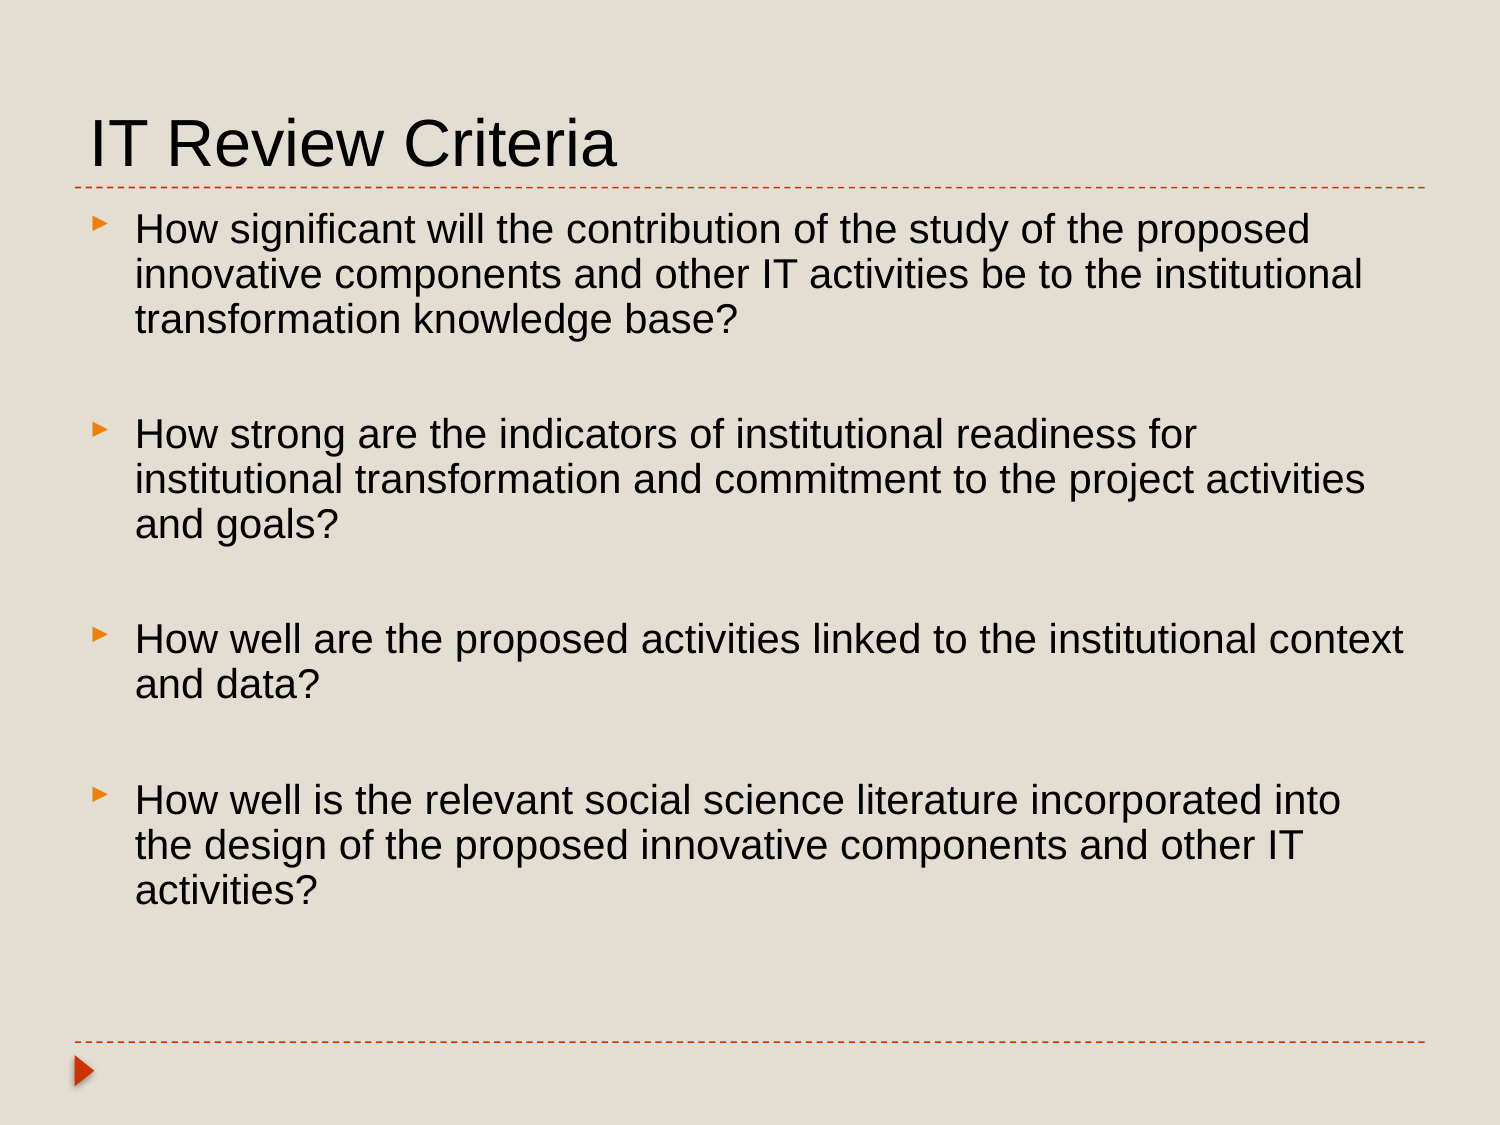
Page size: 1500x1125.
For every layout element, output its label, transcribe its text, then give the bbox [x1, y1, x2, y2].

list How significant will the contribution of the study of the proposed innovative components and other IT activities be to the institutional transformation knowledge base? How strong are the indicators of institutional readiness for institutional transformation and commitment to the project activities and goals? How well are the proposed activities linked to the institutional context and data? How well is the relevant social science literature incorporated into the design of the proposed innovative components and other IT activities? [75, 200, 1425, 1010]
title IT Review Criteria [75, 24, 1425, 188]
